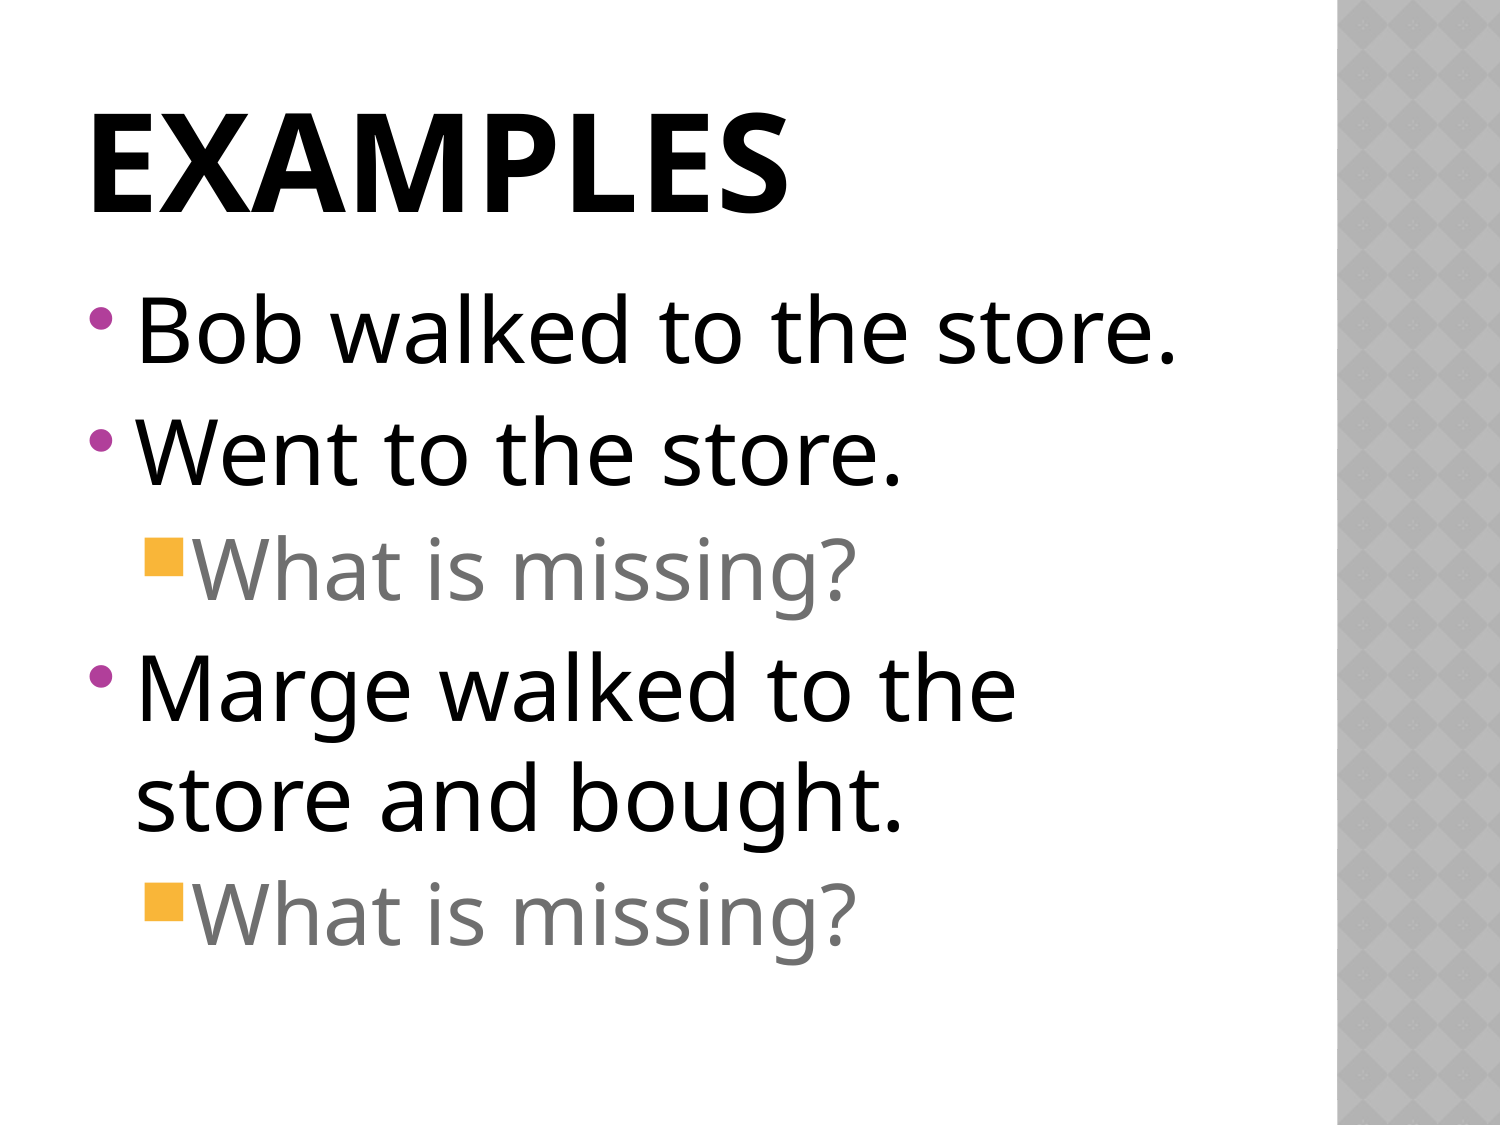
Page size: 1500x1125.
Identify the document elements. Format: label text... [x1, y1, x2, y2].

title Examples [75, 52, 1263, 240]
list Bob walked to the store. Went to the store. What is missing? Marge walked to the store and bought. What is missing? [75, 264, 1263, 1059]
